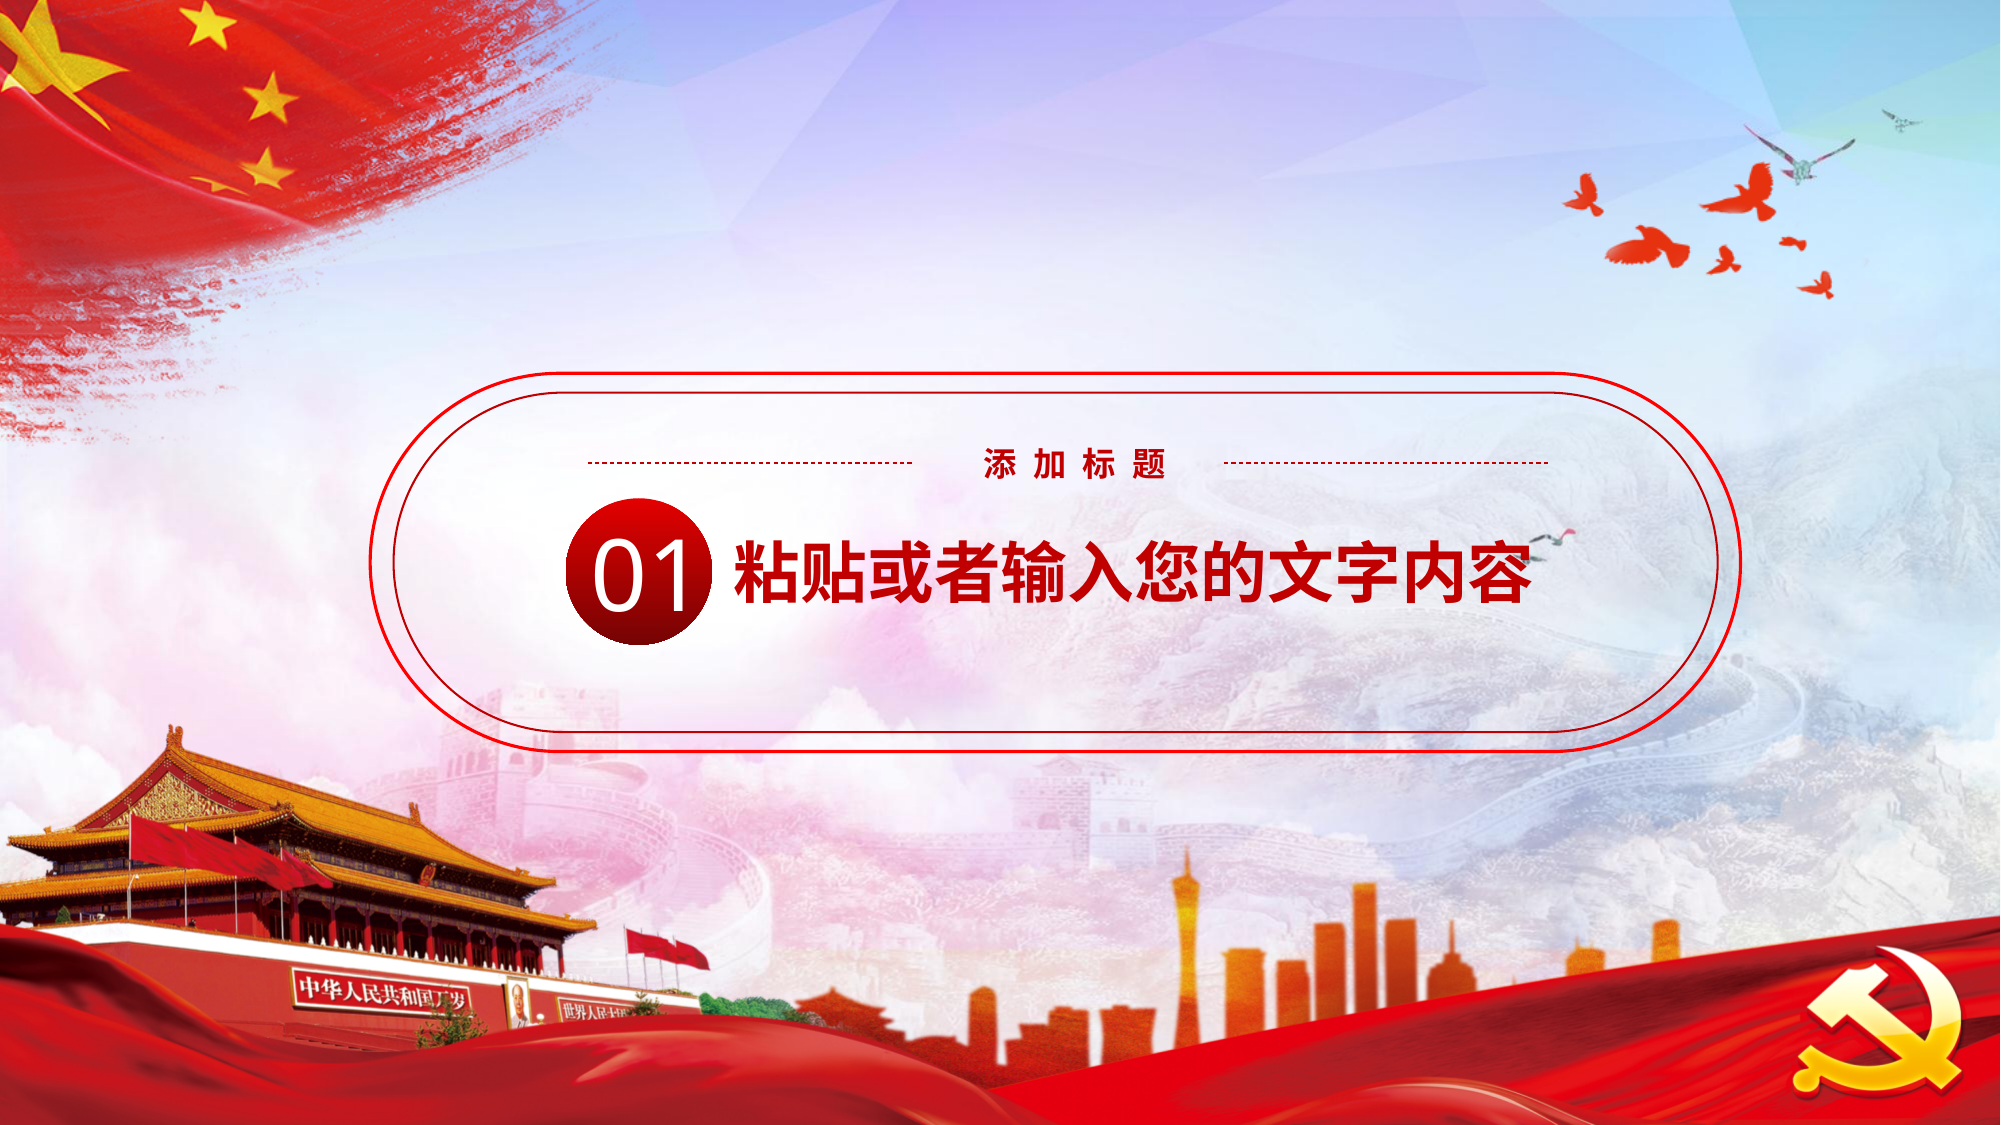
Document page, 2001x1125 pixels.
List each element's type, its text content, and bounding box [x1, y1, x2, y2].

text_box [392, 391, 1719, 696]
picture [0, 0, 2001, 1125]
text_box [564, 533, 575, 610]
text_box 粘贴或者输入您的文字内容 [685, 477, 1584, 665]
text_box [369, 468, 455, 696]
text_box 添加标题 [918, 432, 1232, 493]
text_box 01 [575, 486, 788, 657]
text_box [718, 372, 1742, 696]
